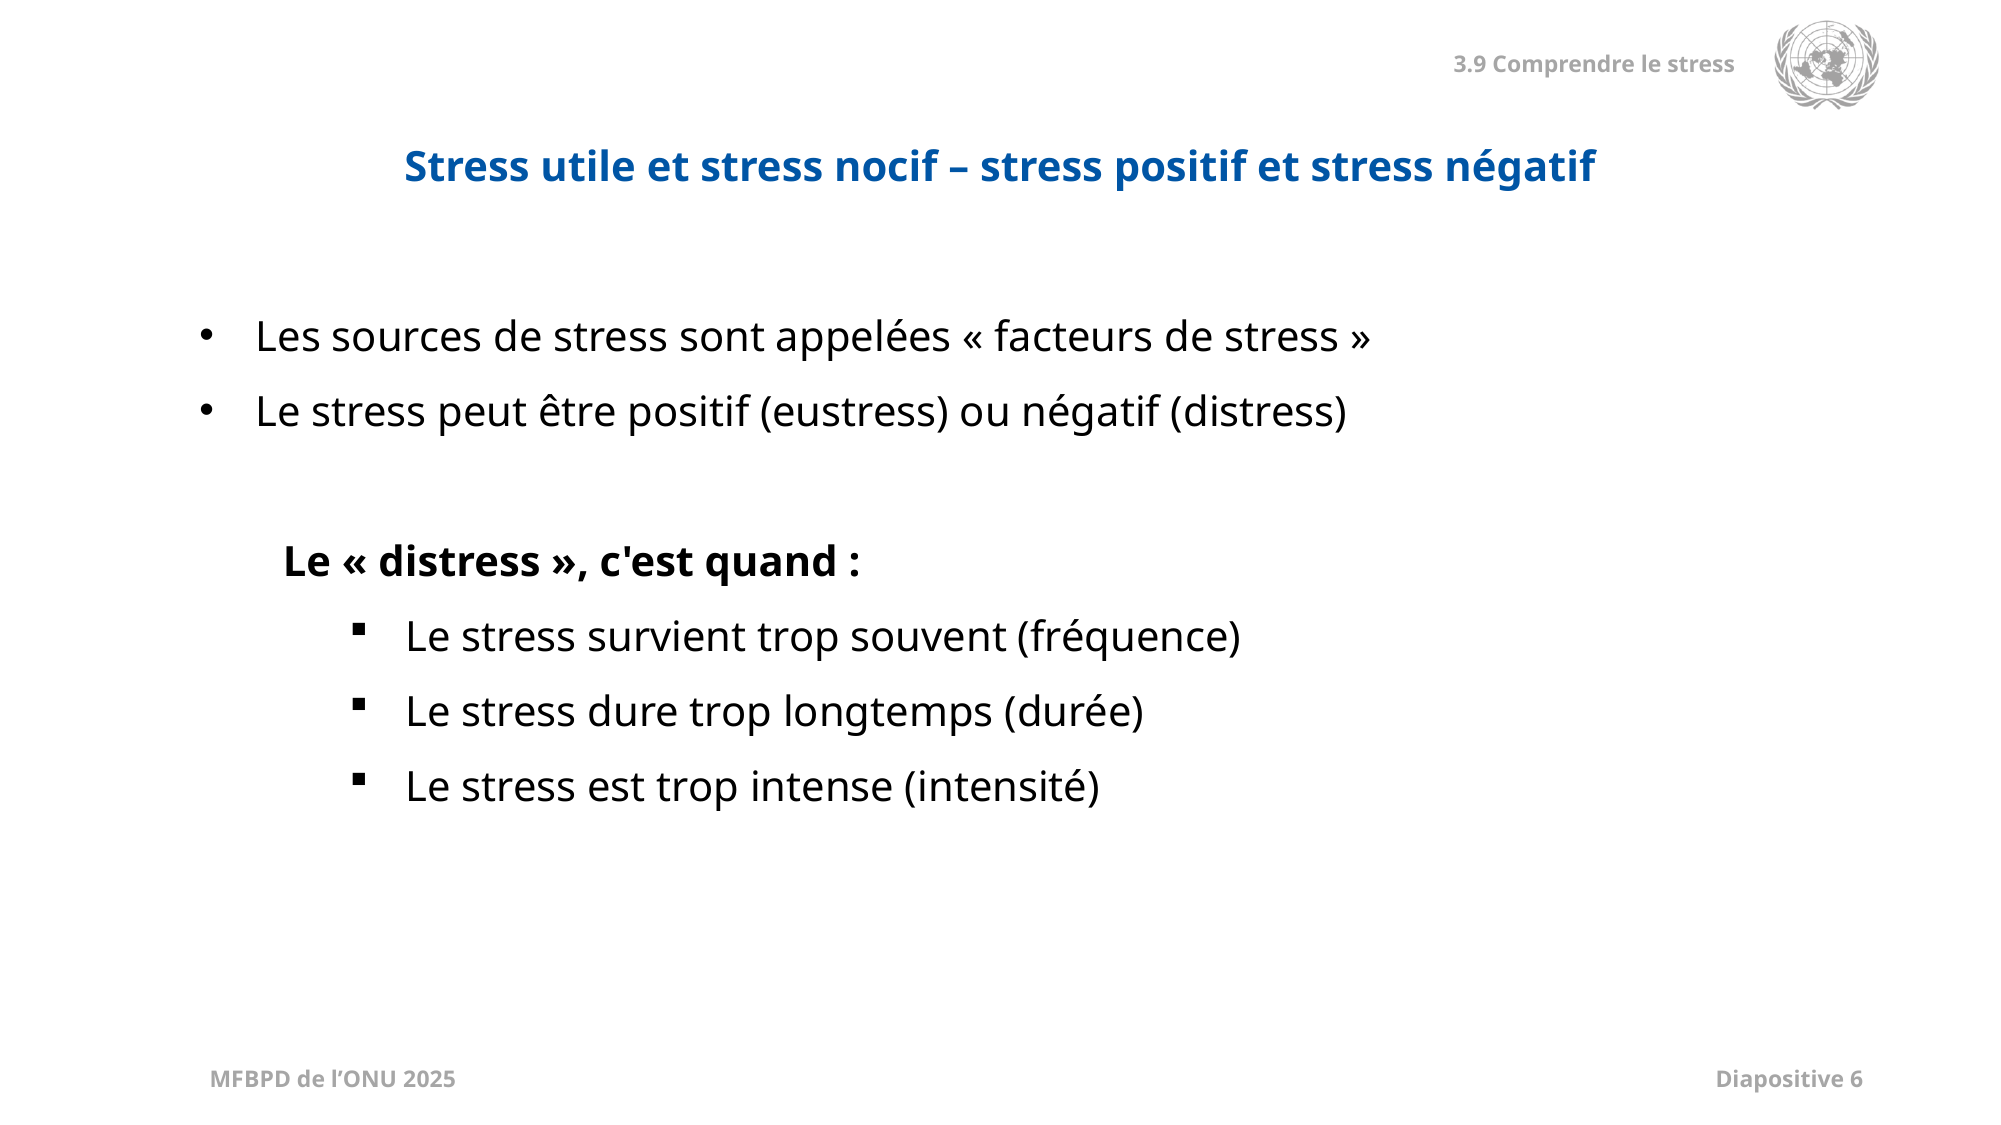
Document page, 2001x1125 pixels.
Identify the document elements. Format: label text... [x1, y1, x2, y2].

text_box Les sources de stress sont appelées « facteurs de stress » Le stress peut être positif (eustress) ou négatif (distress) Le « distress », c'est quand : Le stress survient trop souvent (fréquence) Le stress dure trop longtemps (durée) Le stress est trop intense (intensité) [184, 302, 1744, 818]
text_box Stress utile et stress nocif – stress positif et stress négatif [204, 132, 1796, 198]
